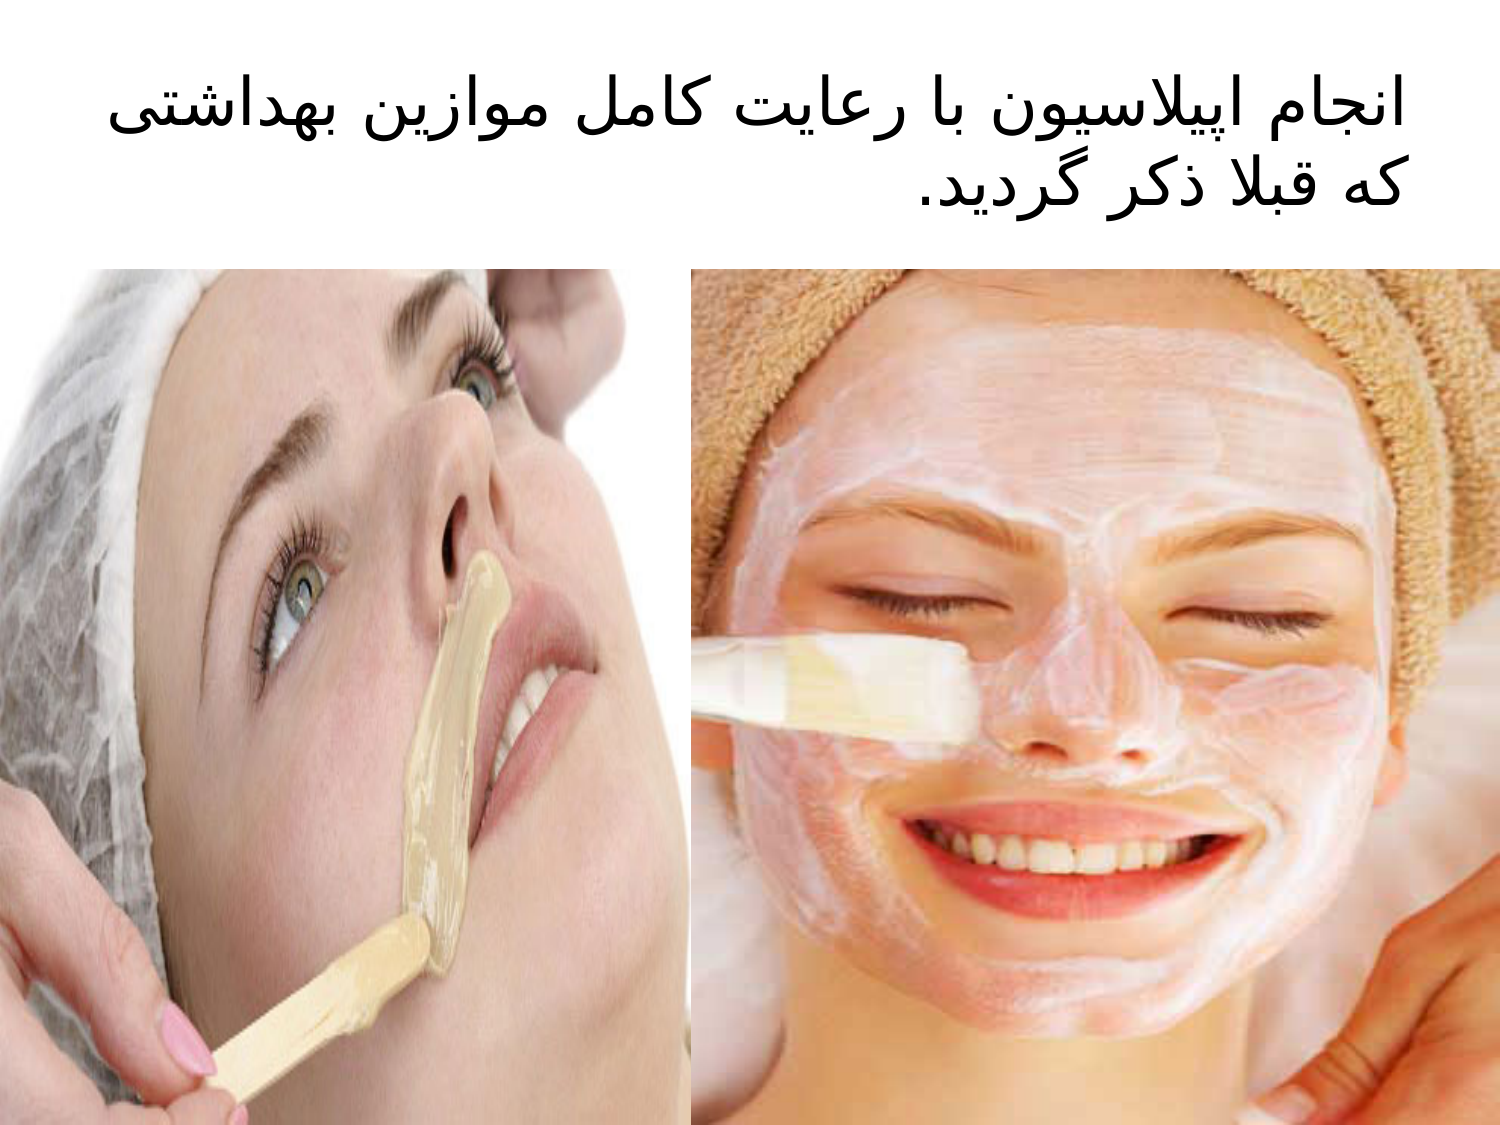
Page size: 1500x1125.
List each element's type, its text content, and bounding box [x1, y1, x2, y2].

picture [0, 269, 1500, 1125]
title انجام اپیلاسیون با رعایت کامل موازین بهداشتی که قبلا ذکر گردید. [75, 45, 1425, 233]
